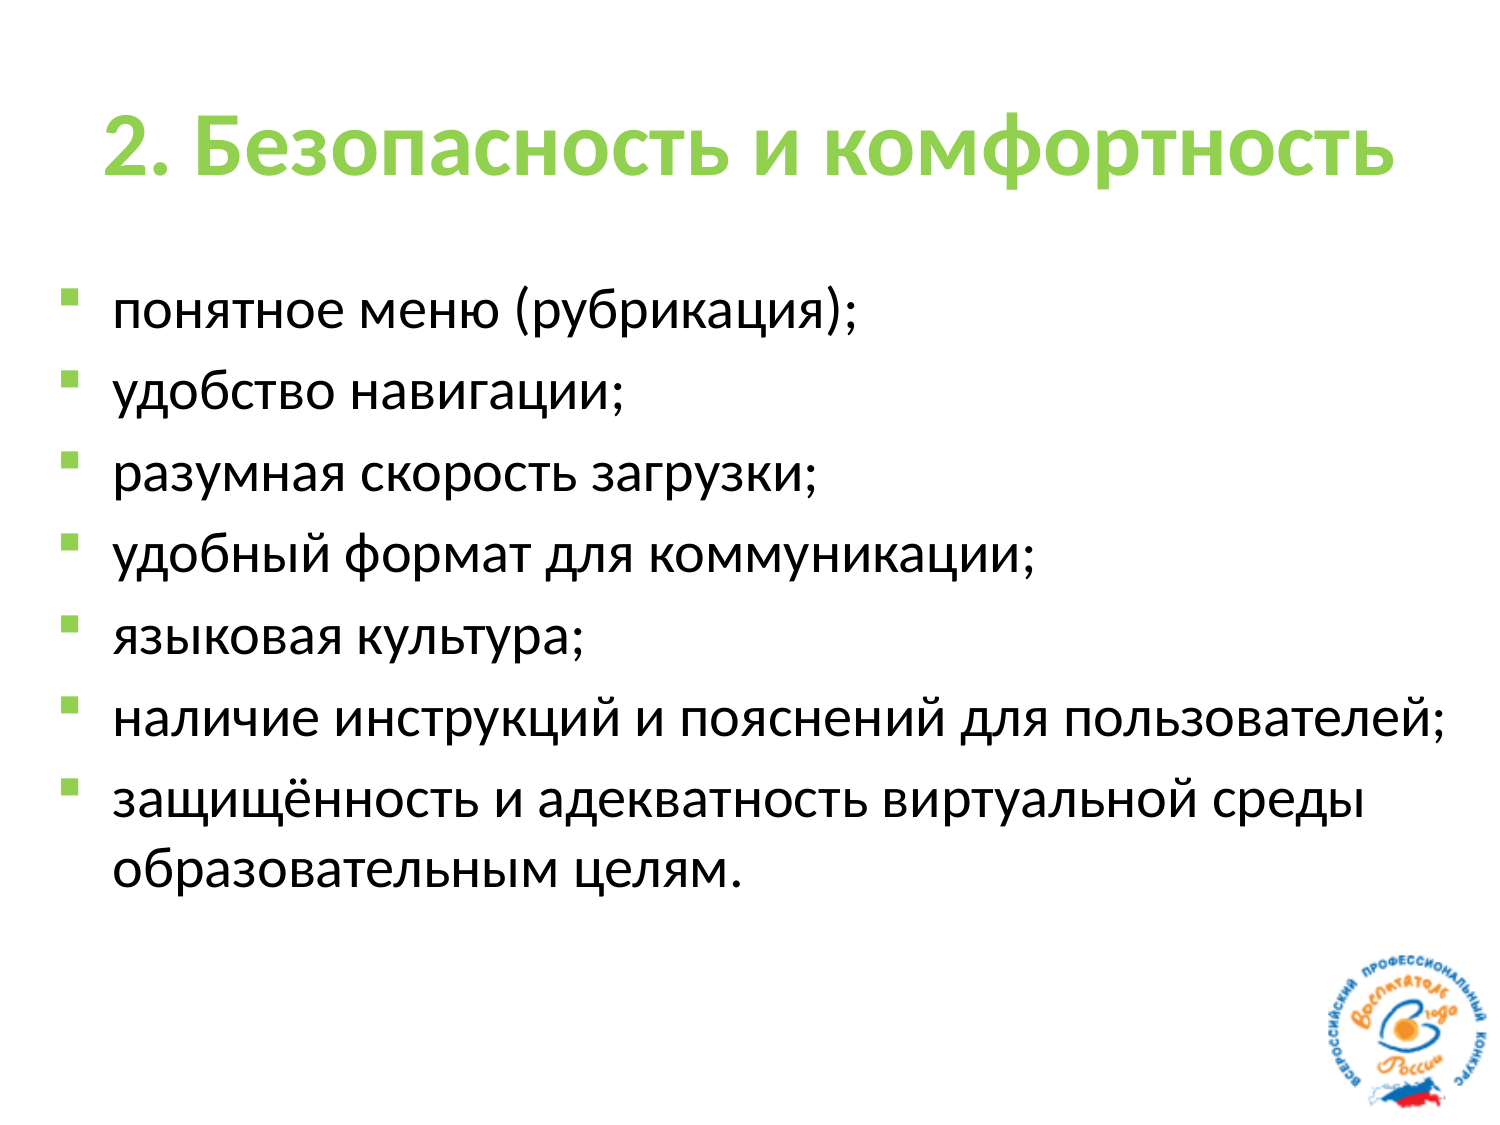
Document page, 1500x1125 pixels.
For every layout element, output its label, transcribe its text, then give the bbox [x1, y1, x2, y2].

title 2. Безопасность и комфортность [75, 45, 1425, 233]
list понятное меню (рубрикация); удобство навигации; разумная скорость загрузки; удобный формат для коммуникации; языковая культура; наличие инструкций и пояснений для пользователей; защищённость и адекватность виртуальной среды образовательным целям. [41, 262, 1500, 1106]
picture [1315, 942, 1499, 1123]
